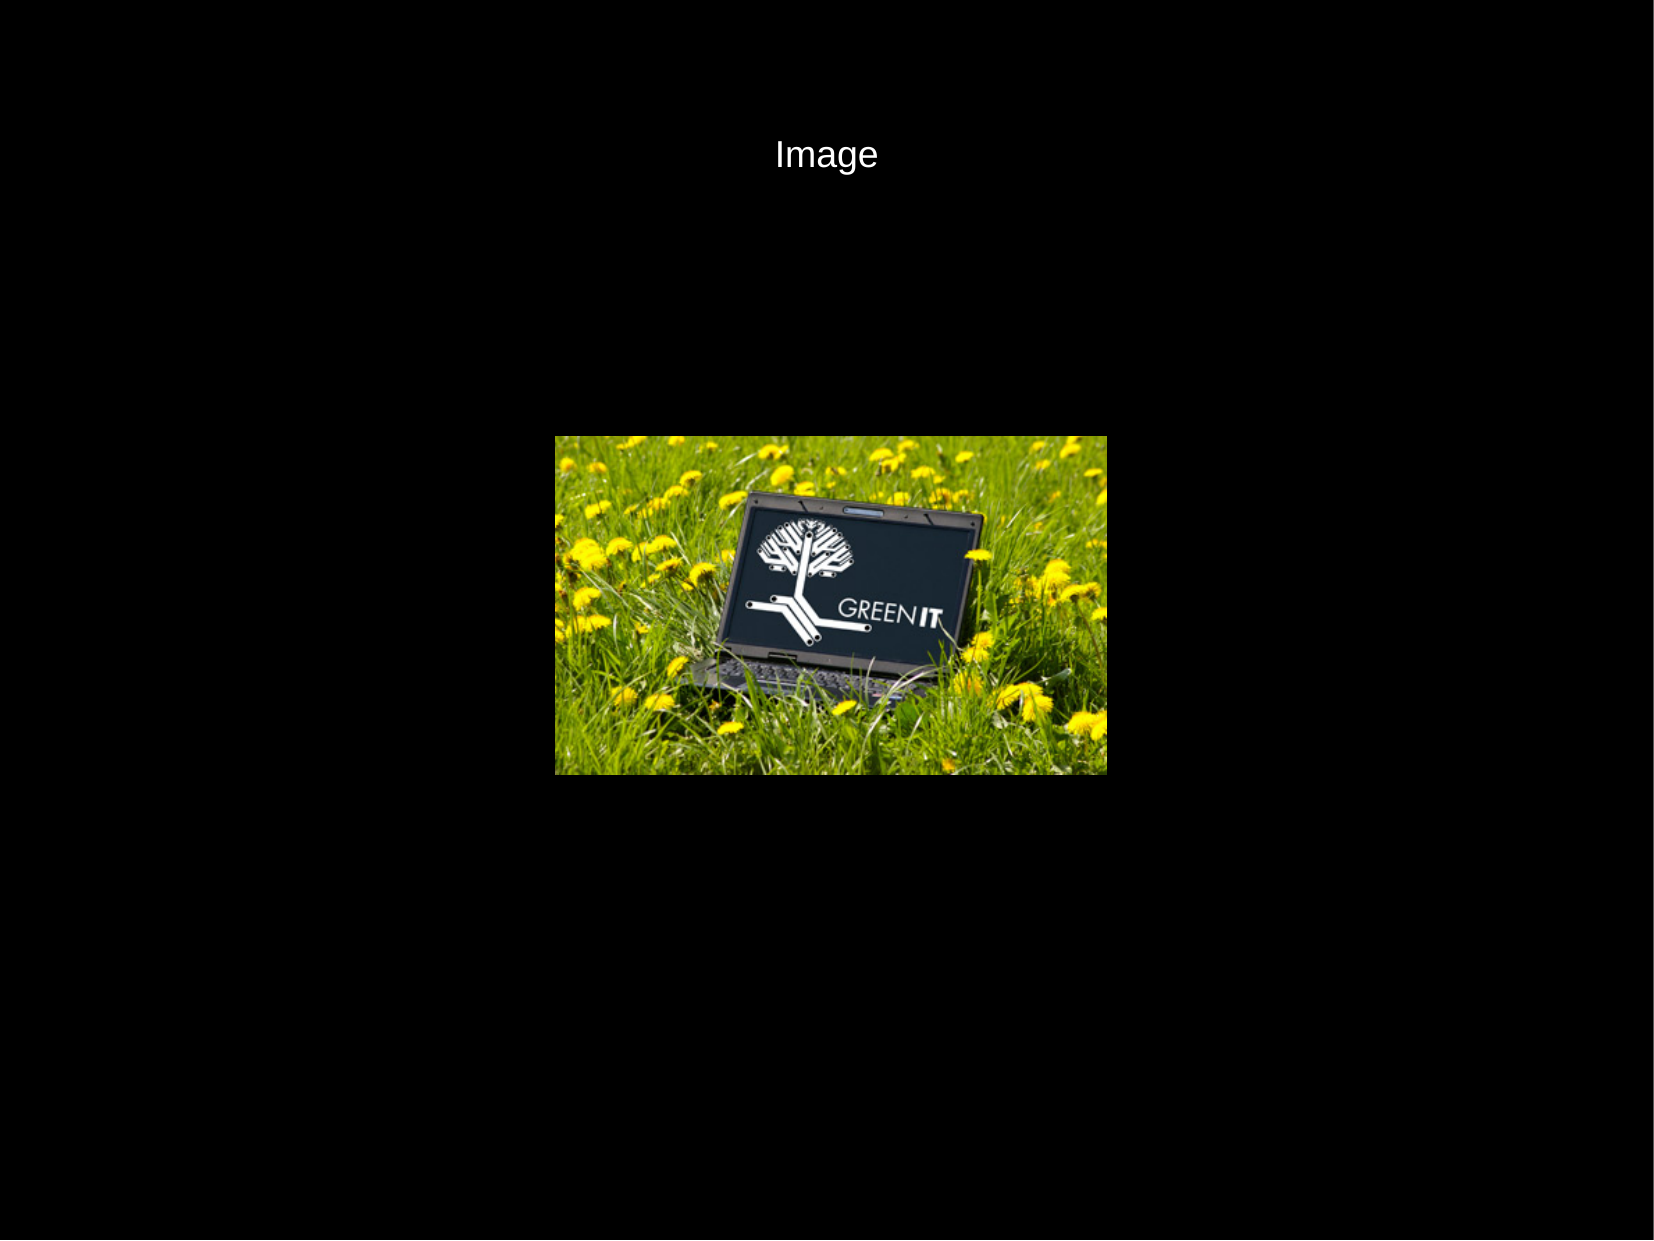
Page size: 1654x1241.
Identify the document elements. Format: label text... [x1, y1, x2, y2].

text_box Image [82, 49, 1571, 257]
picture [554, 436, 1107, 775]
text_box [82, 290, 1538, 1010]
